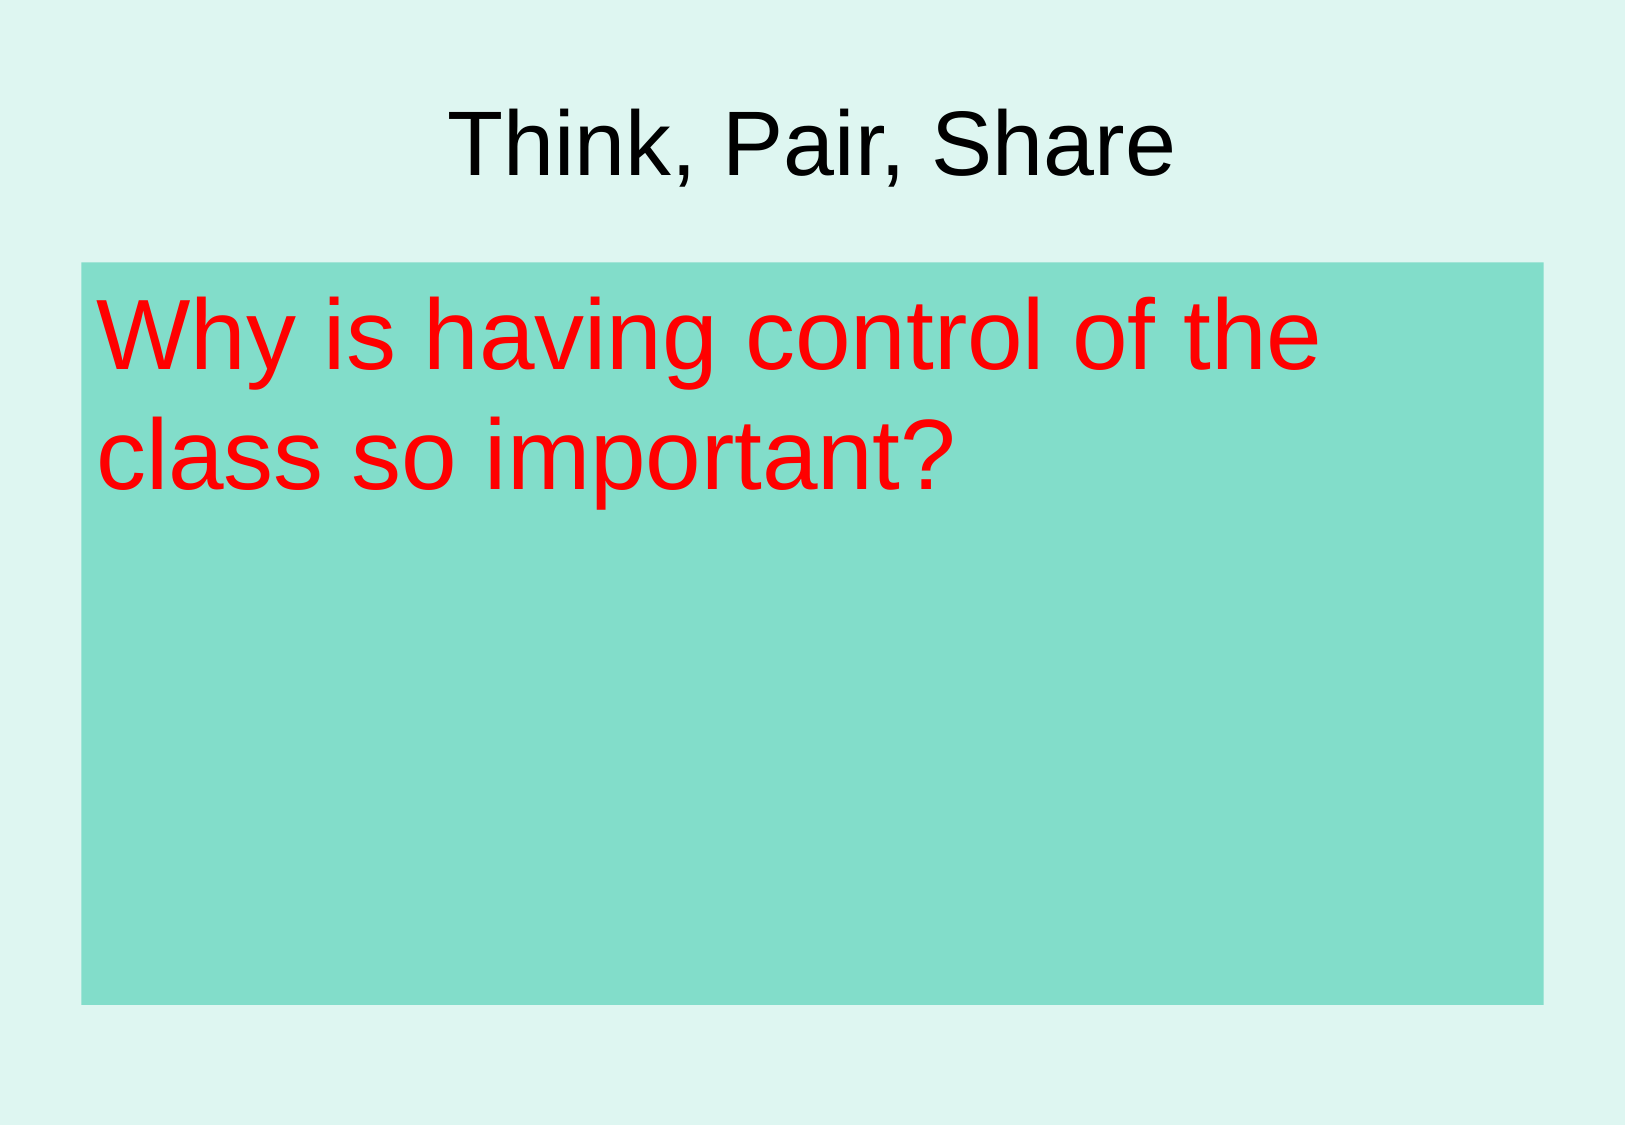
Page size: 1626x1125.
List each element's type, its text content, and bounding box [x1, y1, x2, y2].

list Why is having control of the class so important? [81, 262, 1544, 1005]
title Think, Pair, Share [81, 45, 1544, 233]
